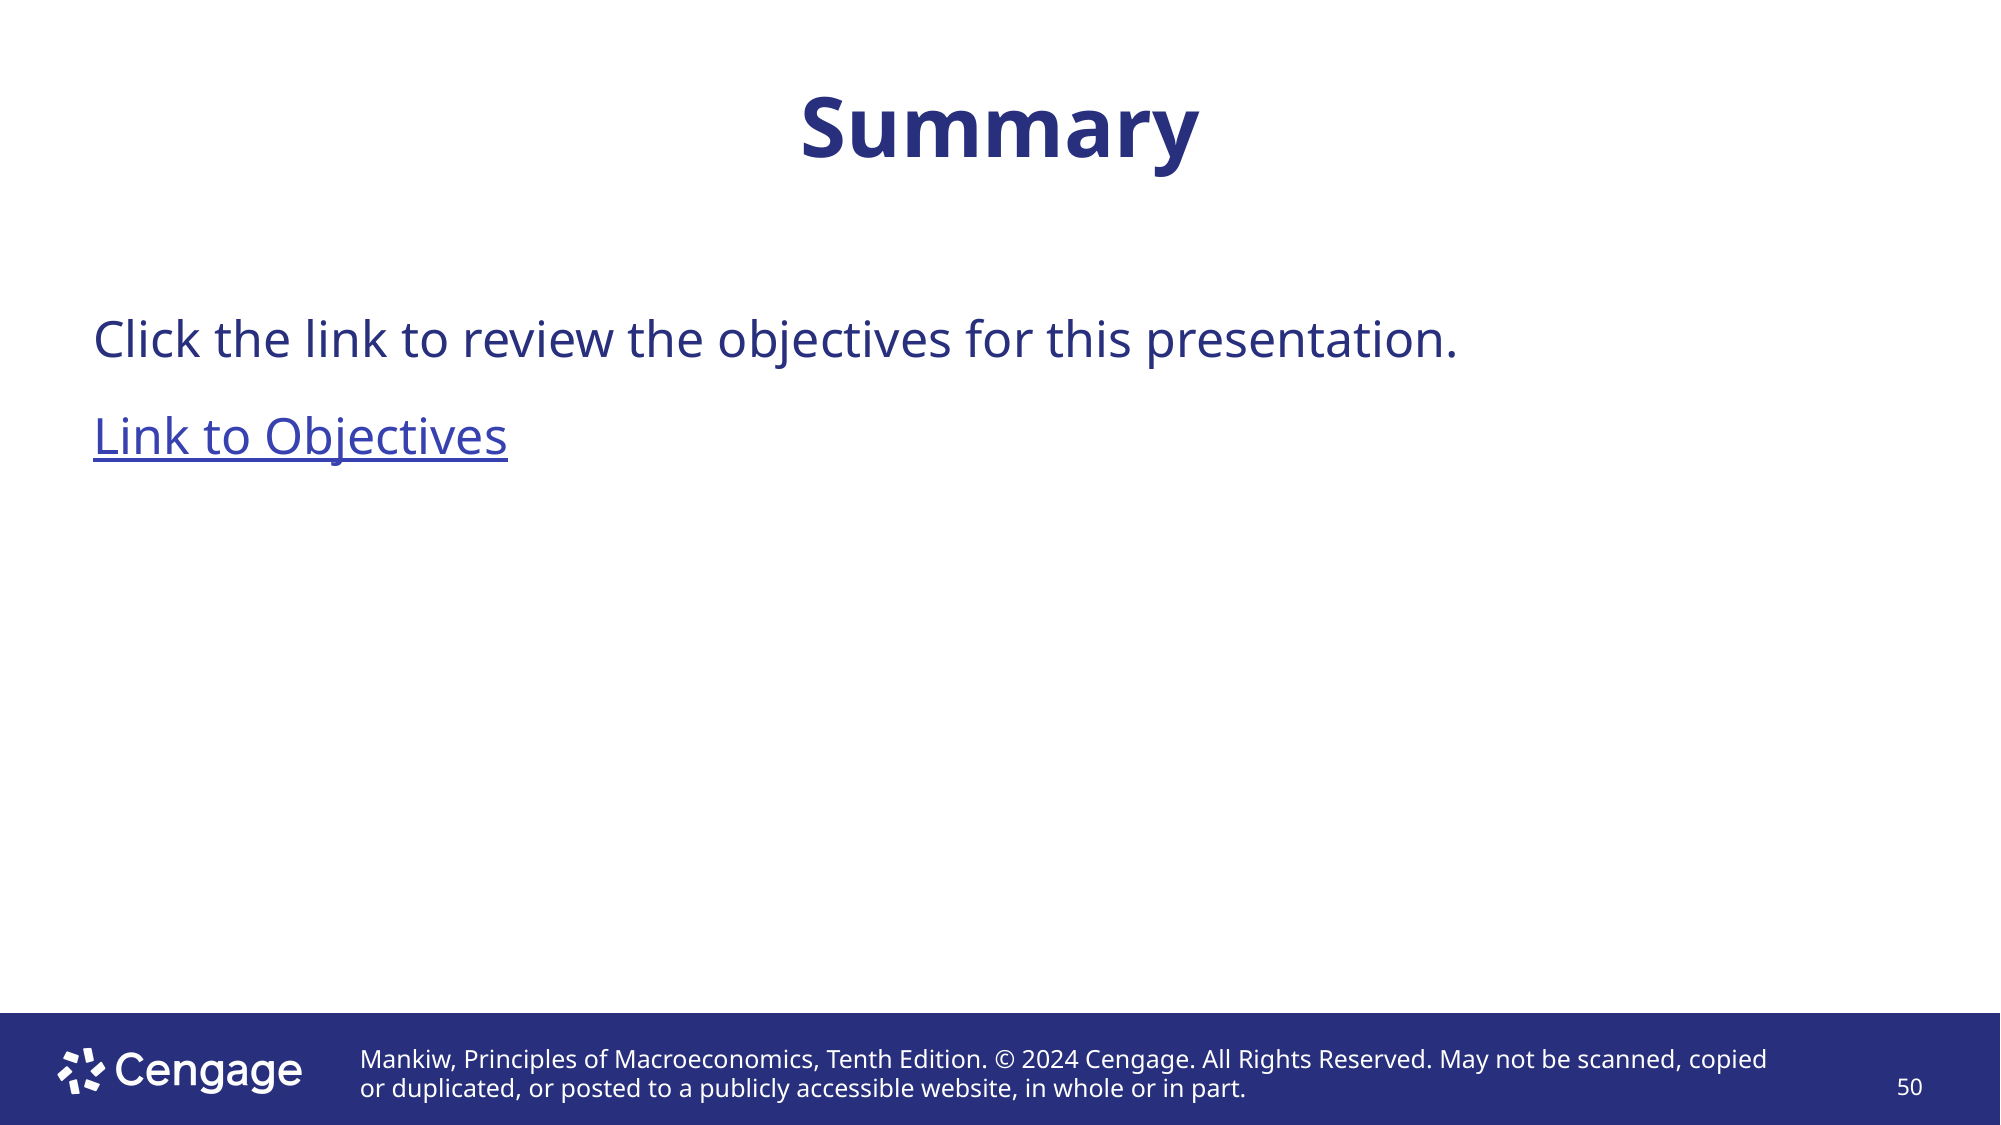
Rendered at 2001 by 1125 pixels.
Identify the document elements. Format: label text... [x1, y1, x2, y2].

list Click the link to review the objectives for this presentation. Link to Objectives [78, 299, 1923, 1014]
picture [30, 1020, 329, 1122]
title Summary [78, 77, 1923, 278]
